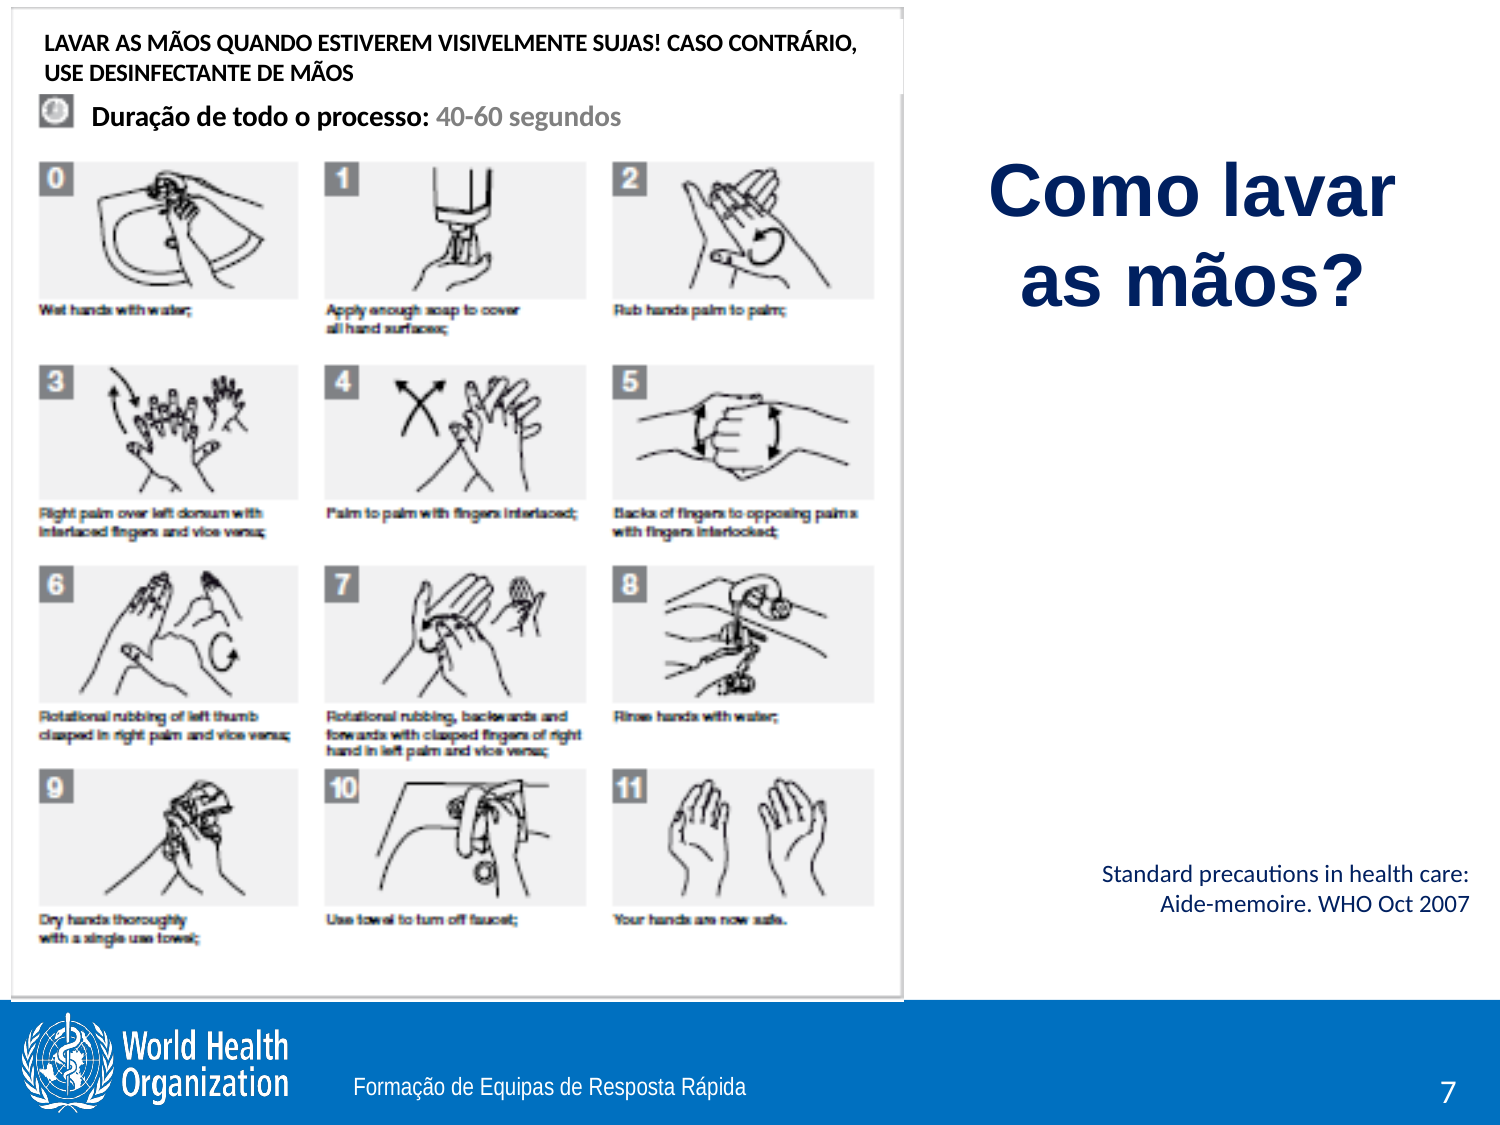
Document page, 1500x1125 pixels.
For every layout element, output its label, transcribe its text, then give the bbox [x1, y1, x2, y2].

title Como lavar as mãos? [938, 137, 1447, 325]
picture [11, 7, 904, 1003]
picture [21, 1012, 288, 1113]
text_box Standard precautions in health care: Aide-memoire. WHO Oct 2007 http://www.who.int/csr/resources/publications/EPR_AM2_E7.pdf. [1057, 857, 1471, 978]
